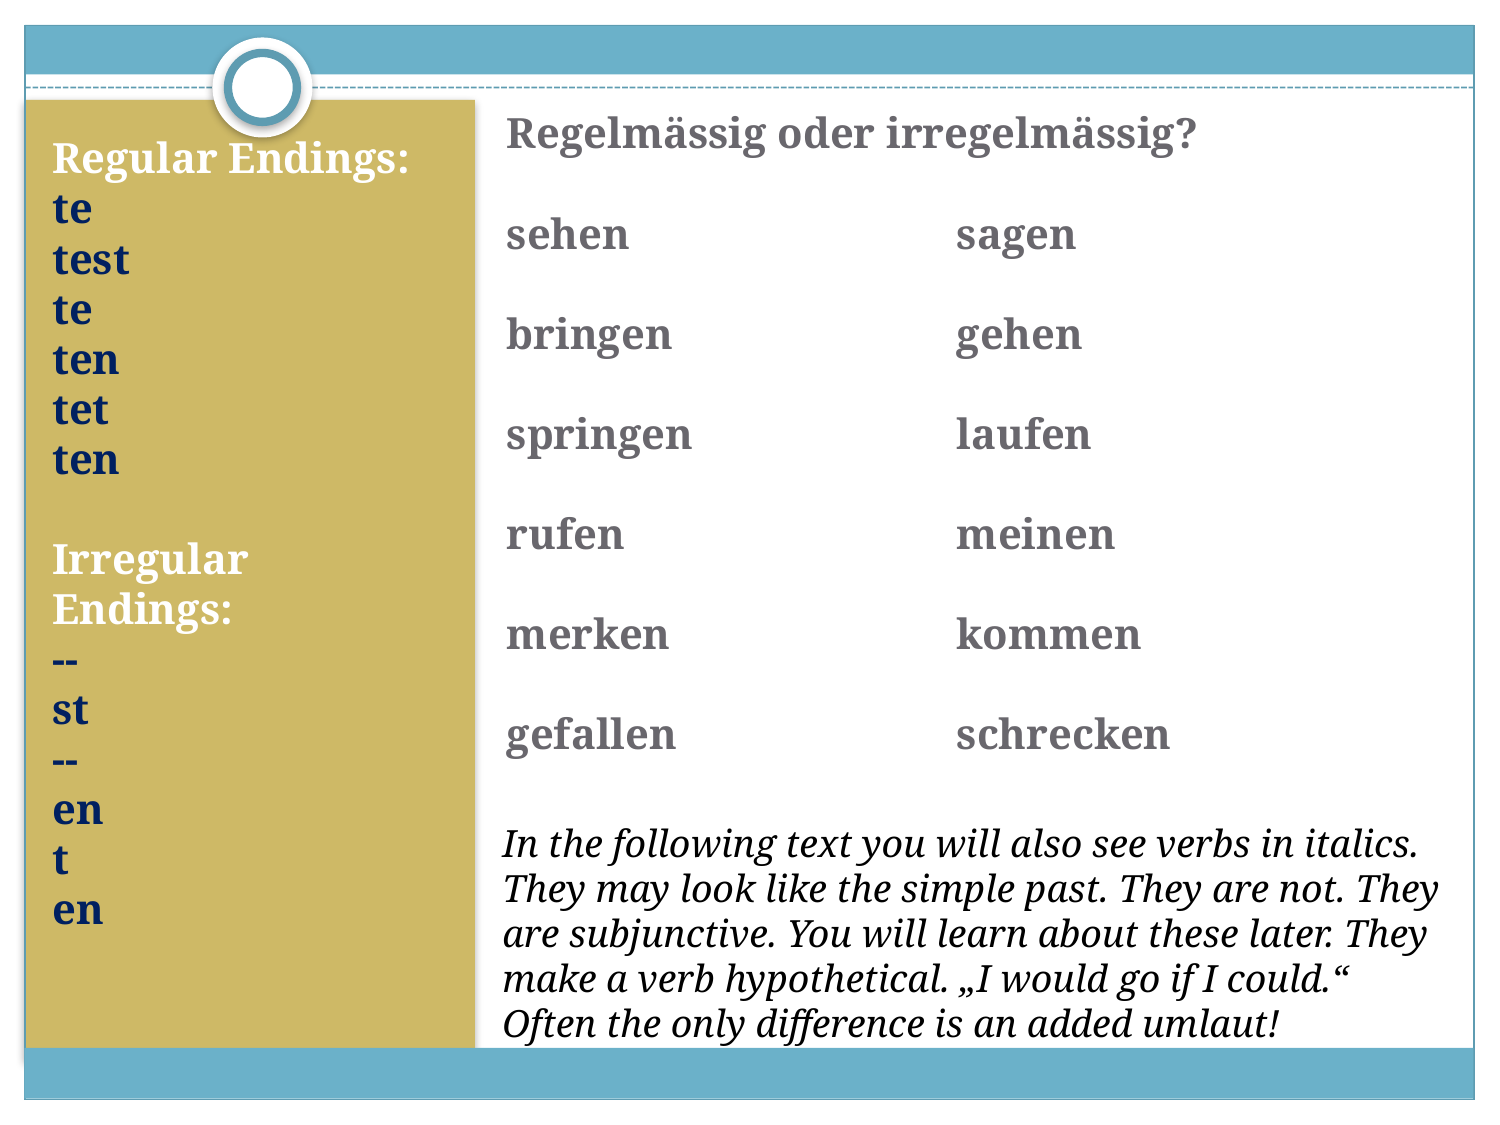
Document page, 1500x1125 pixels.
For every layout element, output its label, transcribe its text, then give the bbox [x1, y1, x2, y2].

text_box In the following text you will also see verbs in italics. They may look like the simple past. They are not. They are subjunctive. You will learn about these later. They make a verb hypothetical. „I would go if I could.“ Often the only difference is an added umlaut! [487, 812, 1463, 1053]
title Regelmässig oder irregelmässig? sehen sagen bringen gehen springen laufen rufen meinen merken kommen gefallen schrecken [492, 99, 1455, 800]
text_box Regular Endings: te test te ten tet ten Irregular Endings: -- st -- en t en [37, 124, 450, 985]
